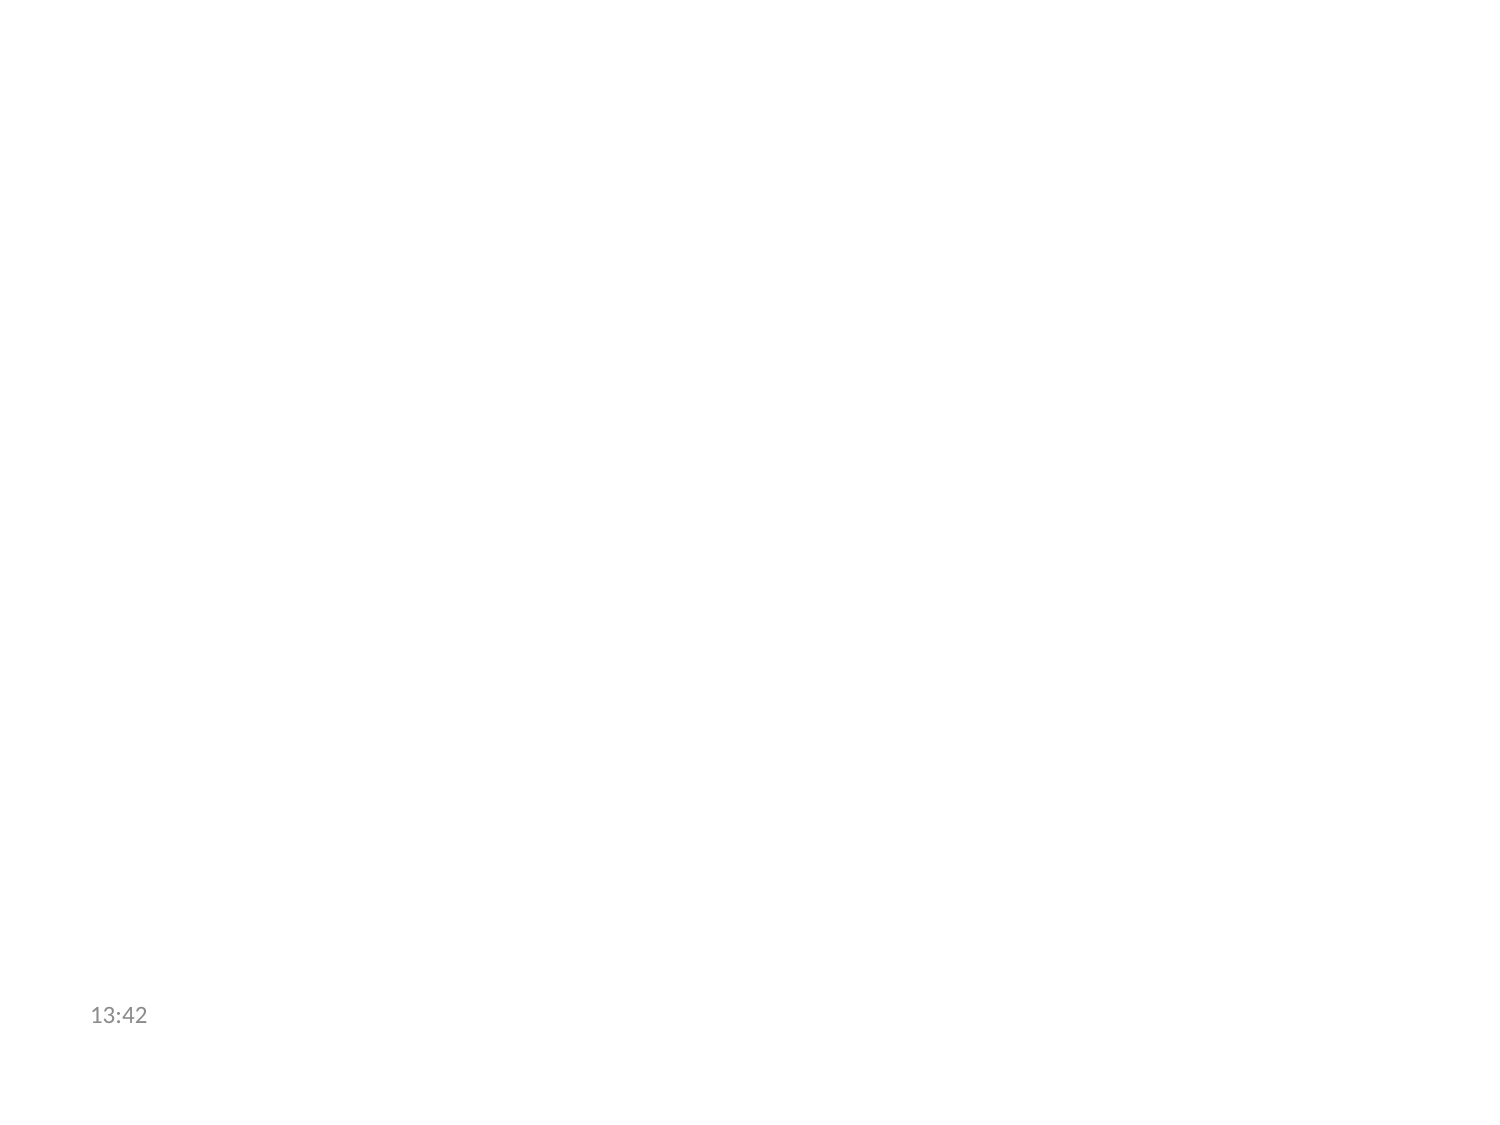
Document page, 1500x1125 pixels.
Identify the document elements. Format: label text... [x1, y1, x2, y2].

text_box 15:35 [75, 983, 425, 1044]
